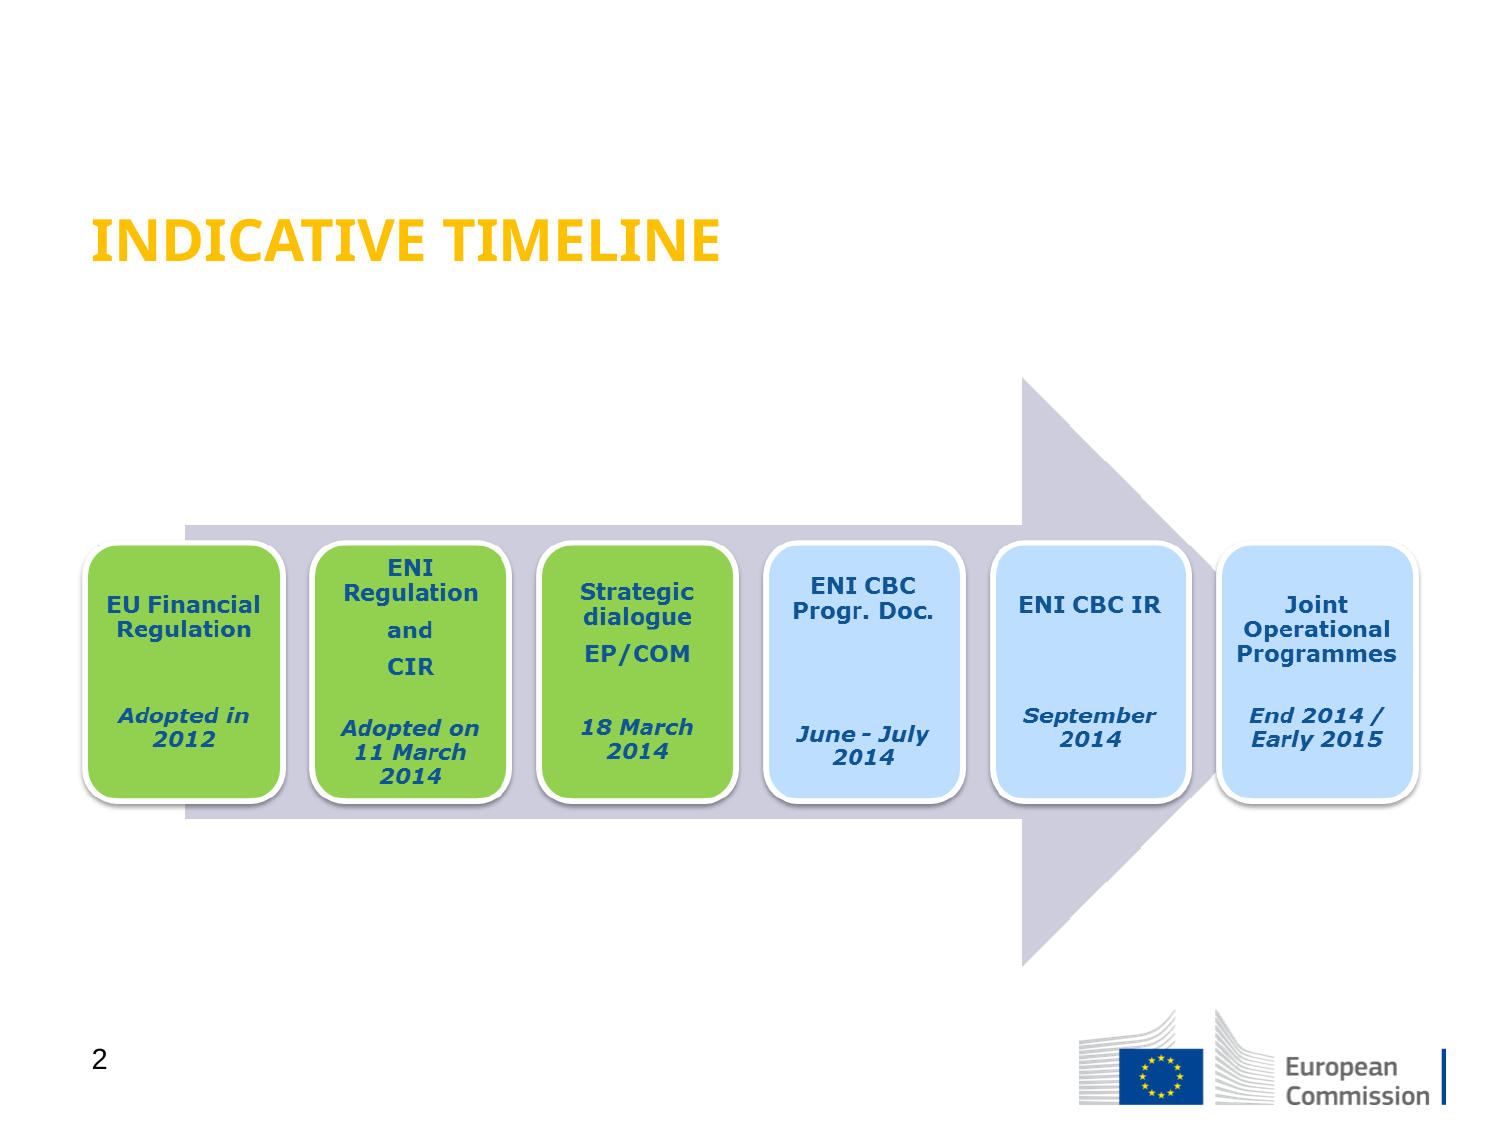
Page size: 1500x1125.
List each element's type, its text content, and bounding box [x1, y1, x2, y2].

picture [1078, 1008, 1447, 1106]
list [74, 377, 1426, 966]
slide_number 2 [76, 1032, 427, 1112]
title INDICATIVE TIMELINE [76, 160, 1428, 315]
